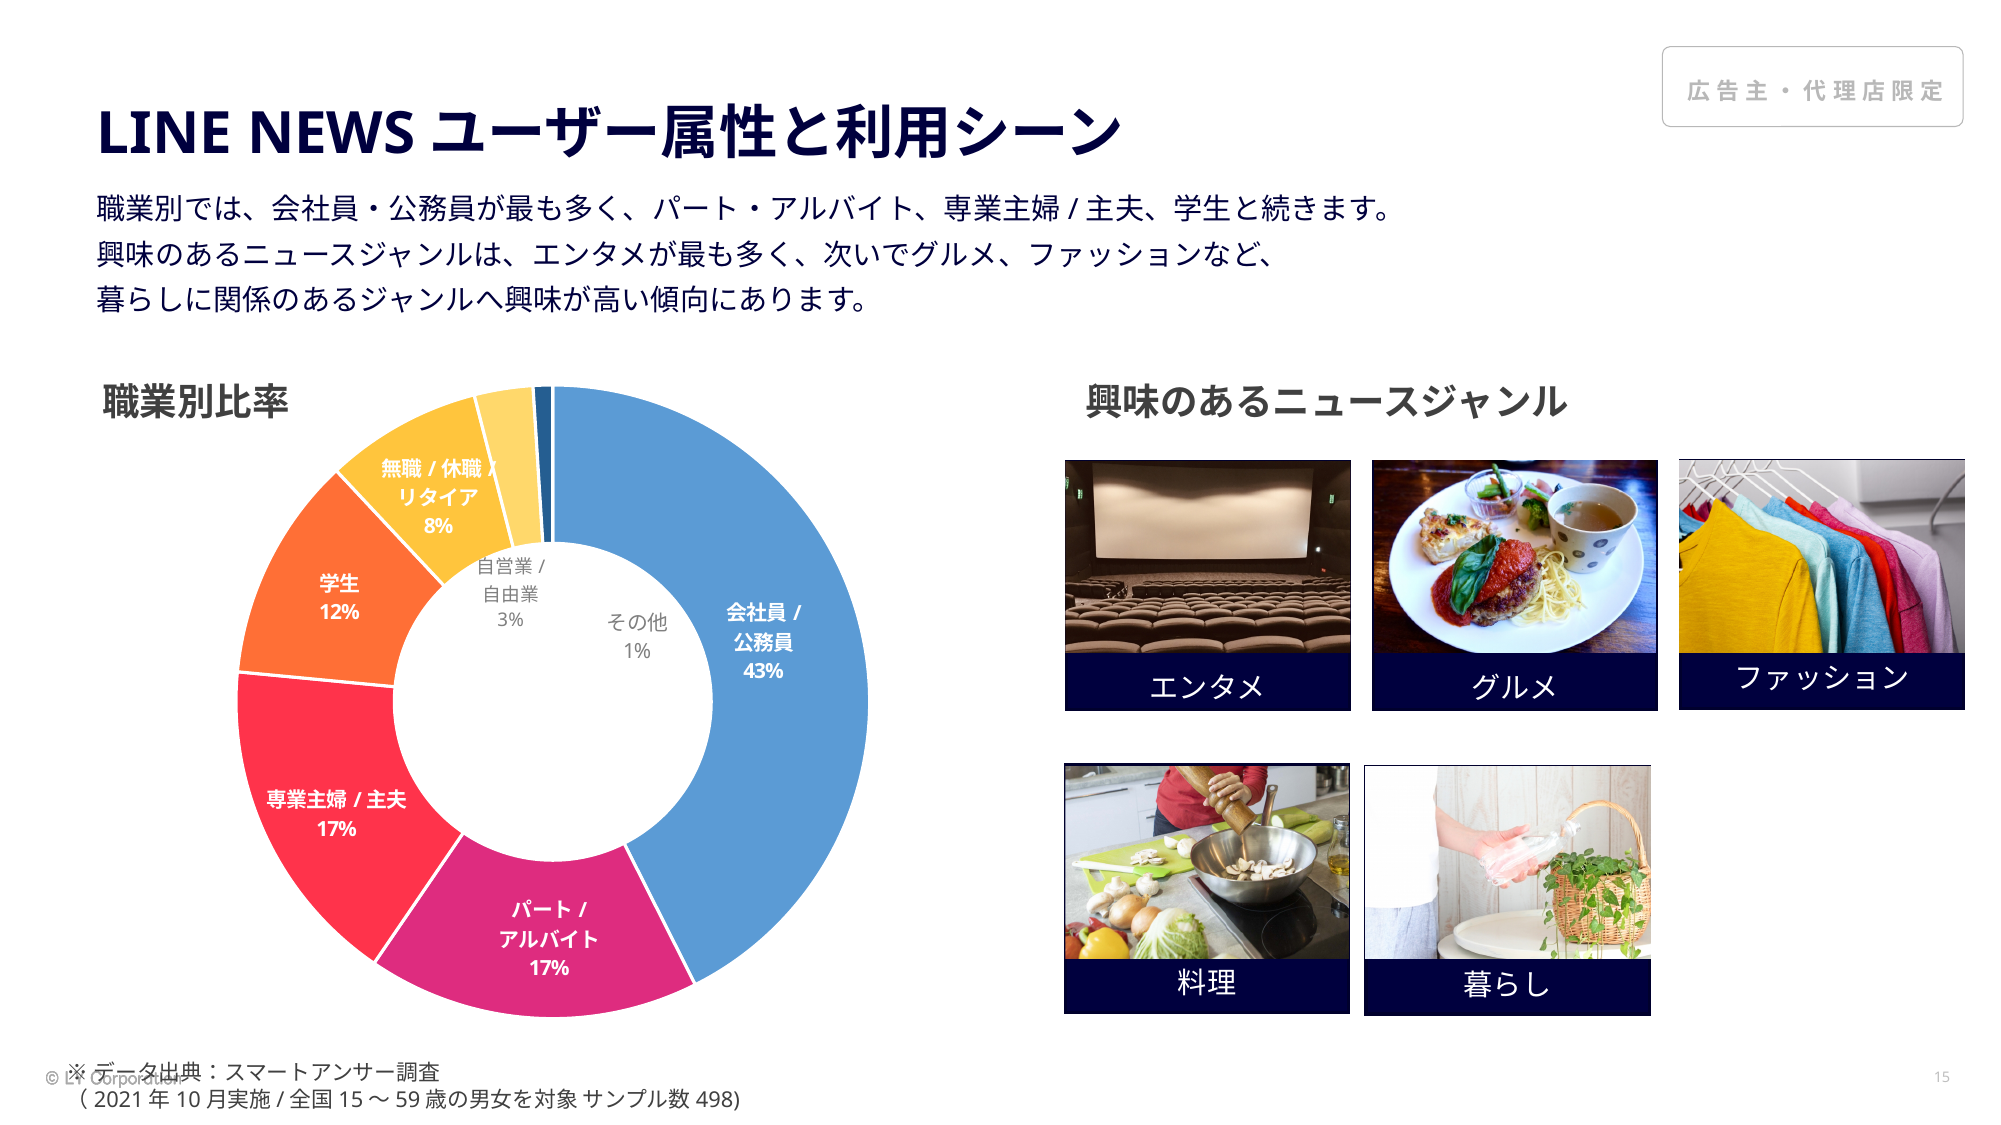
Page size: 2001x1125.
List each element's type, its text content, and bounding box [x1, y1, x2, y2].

text_box [1372, 460, 1658, 711]
picture [46, 1071, 52, 1088]
picture [1679, 460, 1966, 654]
text_box [1156, 654, 1351, 711]
text_box ※データ出典：スマートアンサー調査 （2021年10月実施/全国15～59歳の男女を対象 サンプル数498) [52, 1051, 755, 1119]
title LINE NEWSユーザー属性と利用シーン [96, 95, 1904, 180]
text_box 暮らし [1366, 959, 1650, 1009]
chart [66, 296, 1156, 1053]
text_box [1364, 959, 1651, 1016]
text_box 興味のあるニュースジャンル [1156, 377, 1689, 446]
text_box ファッション [1680, 654, 1964, 703]
text_box [1679, 654, 1965, 710]
picture [1373, 460, 1657, 654]
picture [1156, 766, 1350, 960]
text_box エンタメ [1156, 662, 1350, 712]
text_box [1156, 960, 1350, 1014]
list 職業別では、会社員・公務員が最も多く、パート・アルバイト、専業主婦/主夫、学⽣と続きます。 興味のあるニュースジャンルは、エンタメが最も多く、次いでグルメ、ファッションなど、 暮らしに関係のあるジャンルへ興味が高い傾向にあります。 [96, 180, 1904, 311]
text_box グルメ [1373, 662, 1657, 712]
text_box 料理 [1156, 960, 1349, 1007]
picture [1156, 461, 1351, 654]
picture [1364, 766, 1651, 959]
